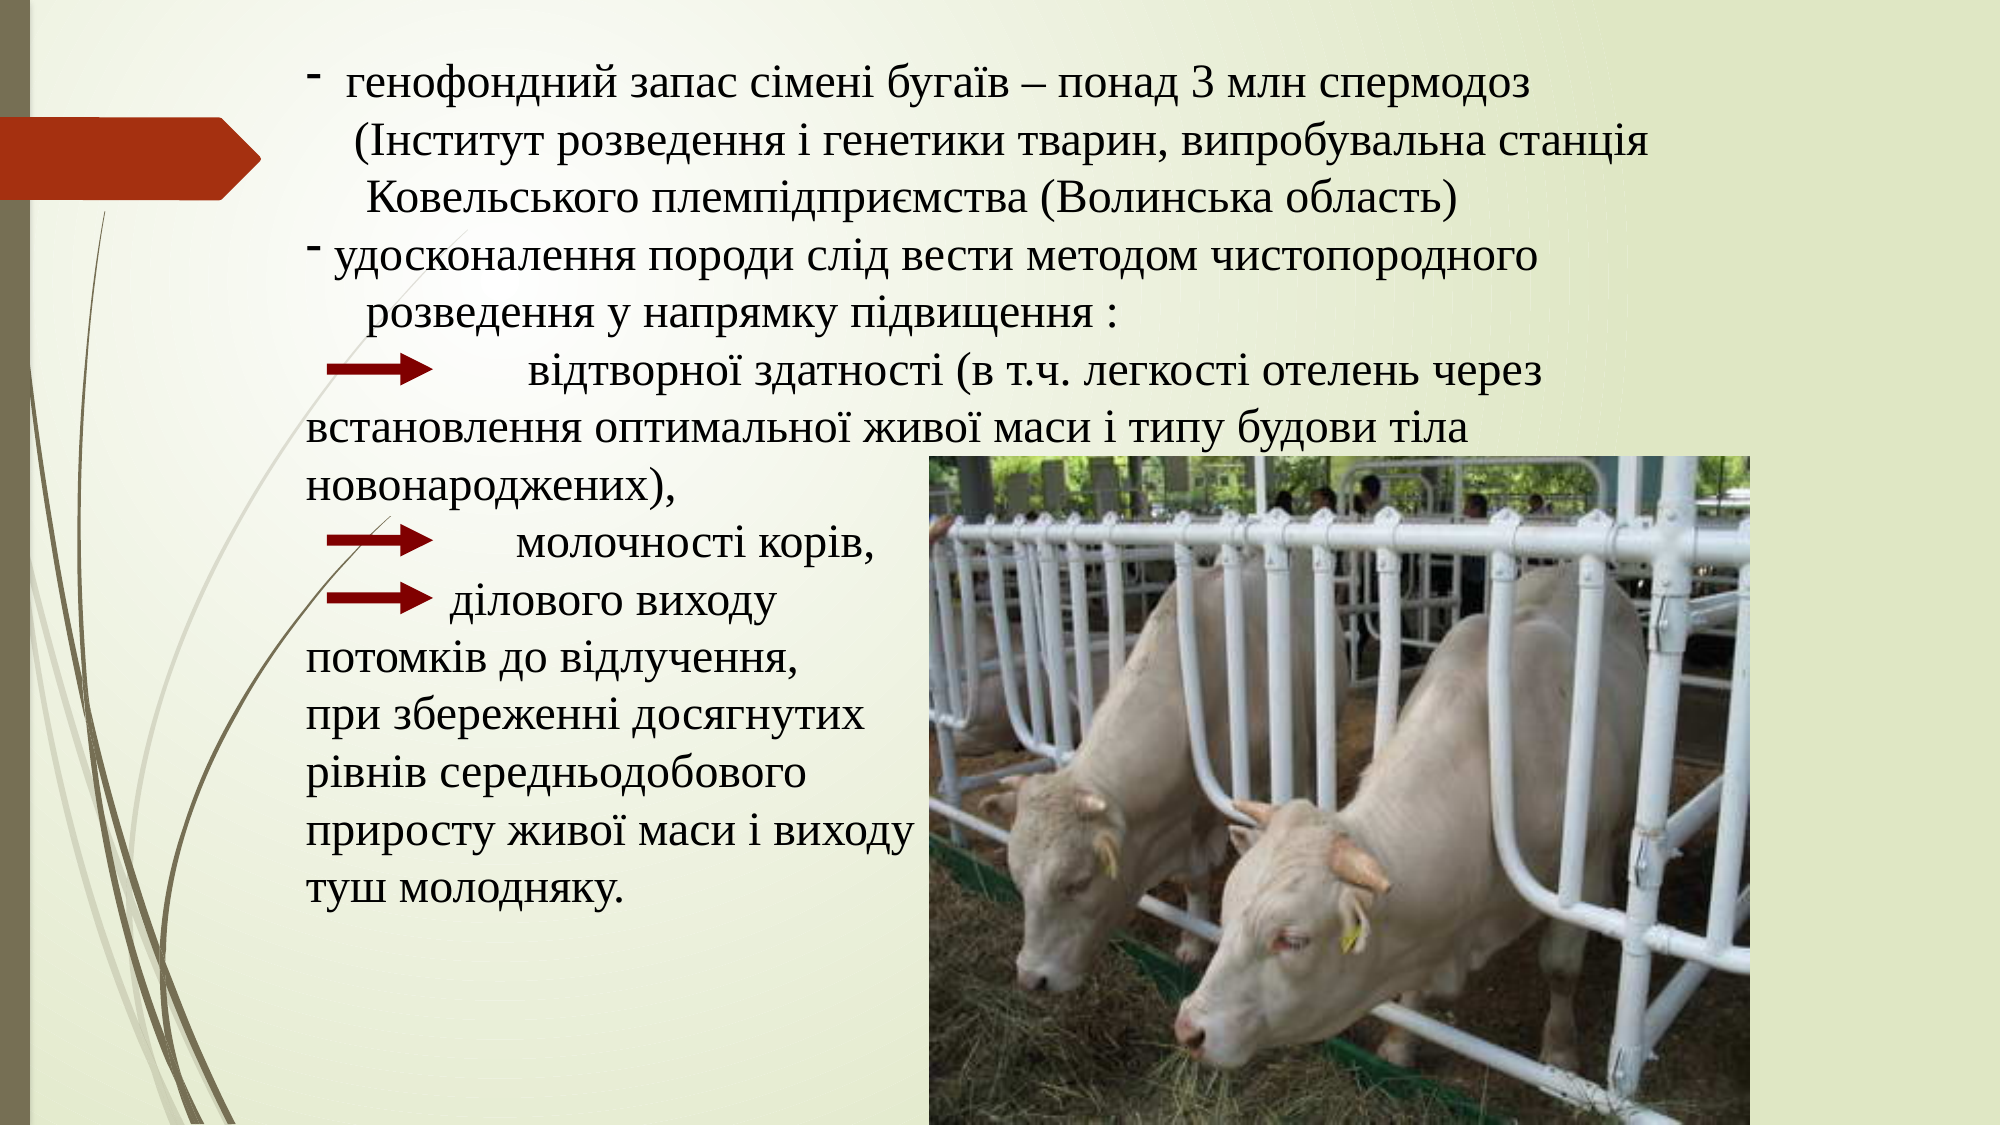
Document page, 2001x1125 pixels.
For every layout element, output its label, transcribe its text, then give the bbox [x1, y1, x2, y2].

text_box [326, 534, 434, 547]
text_box генофондний запас сімені бугаїв – понад 3 млн спермодоз (Інститут розведення і генетики тварин, випробувальна станція Ковельського племпідприємства (Волинська область) удосконалення породи слід вести методом чистопородного розведення у напрямку підвищення : відтворної здатності (в т.ч. легкості отелень через встановлення оптимальної живої маси і типу будови тіла новонароджених), молочності корів, ділового виходу потомків до відлучення, при збереженні досягнутих рівнів середньодобового приросту живої маси і виходу туш молодняку. [291, 42, 1721, 990]
text_box [326, 362, 434, 376]
picture [928, 455, 1751, 1125]
text_box [326, 591, 434, 605]
